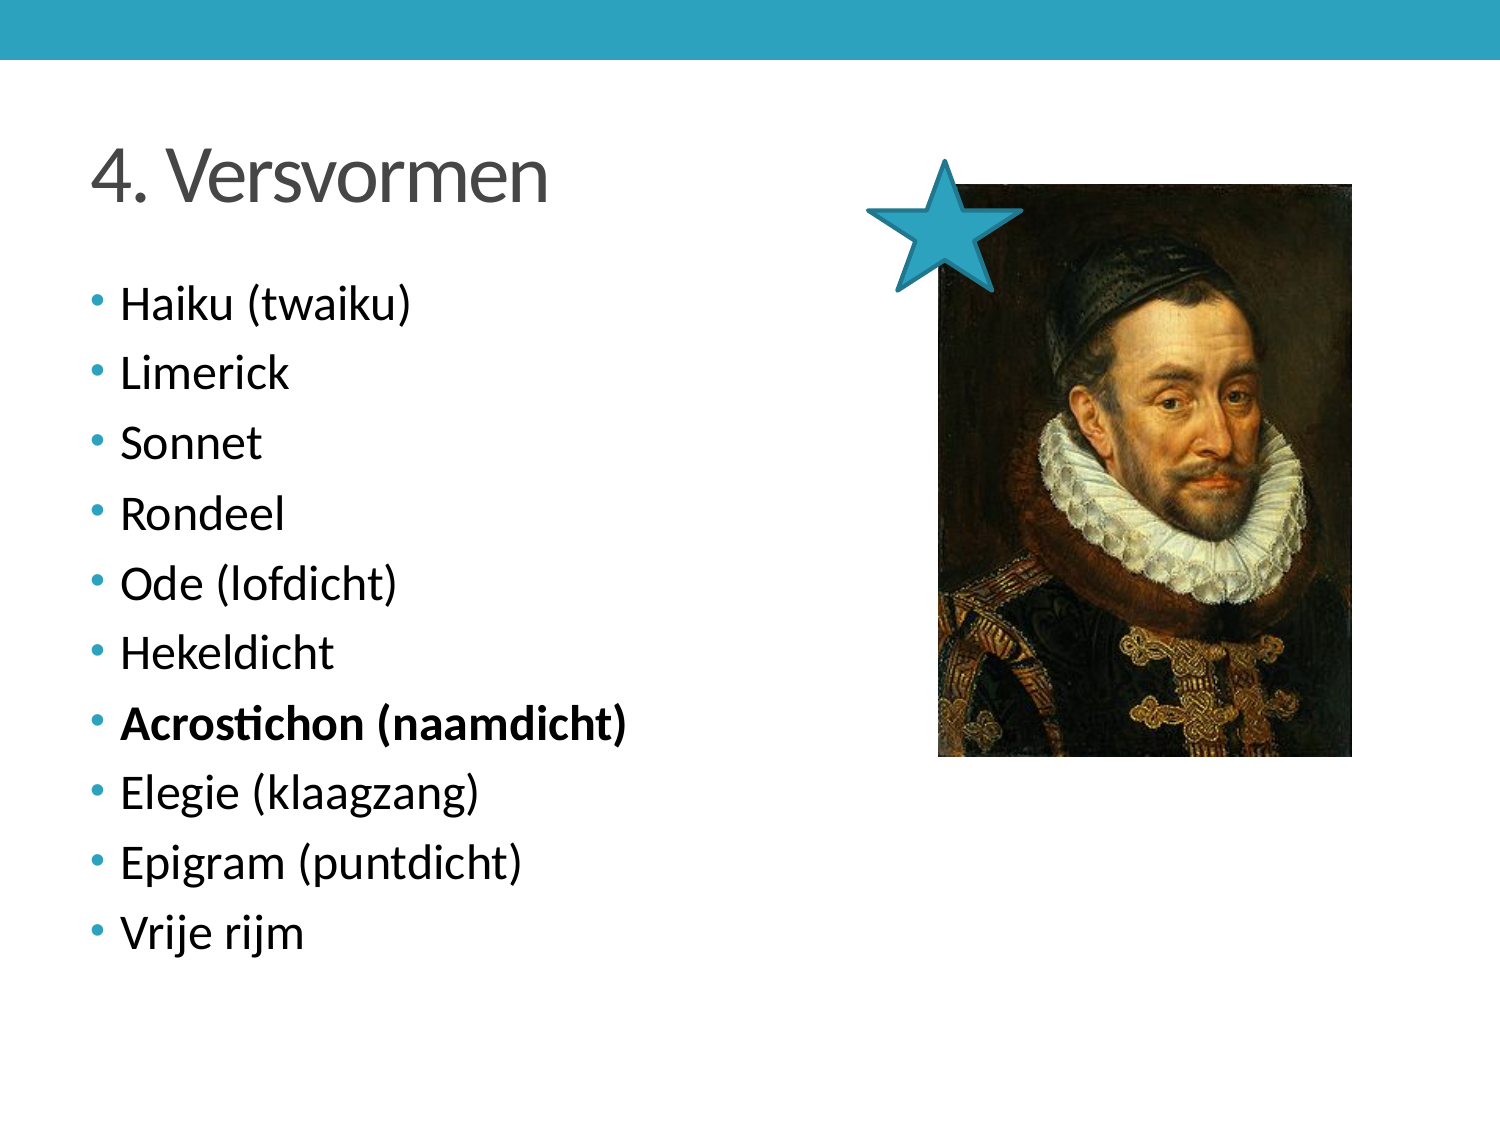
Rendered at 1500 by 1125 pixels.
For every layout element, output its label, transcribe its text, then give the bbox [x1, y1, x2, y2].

text_box [865, 158, 955, 293]
picture [938, 184, 1352, 757]
title 4. Versvormen [75, 87, 1425, 250]
list Haiku (twaiku) Limerick Sonnet Rondeel Ode (lofdicht) Hekeldicht Acrostichon (naamdicht) Elegie (klaagzang) Epigram (puntdicht) Vrije rijm [75, 262, 1425, 1063]
